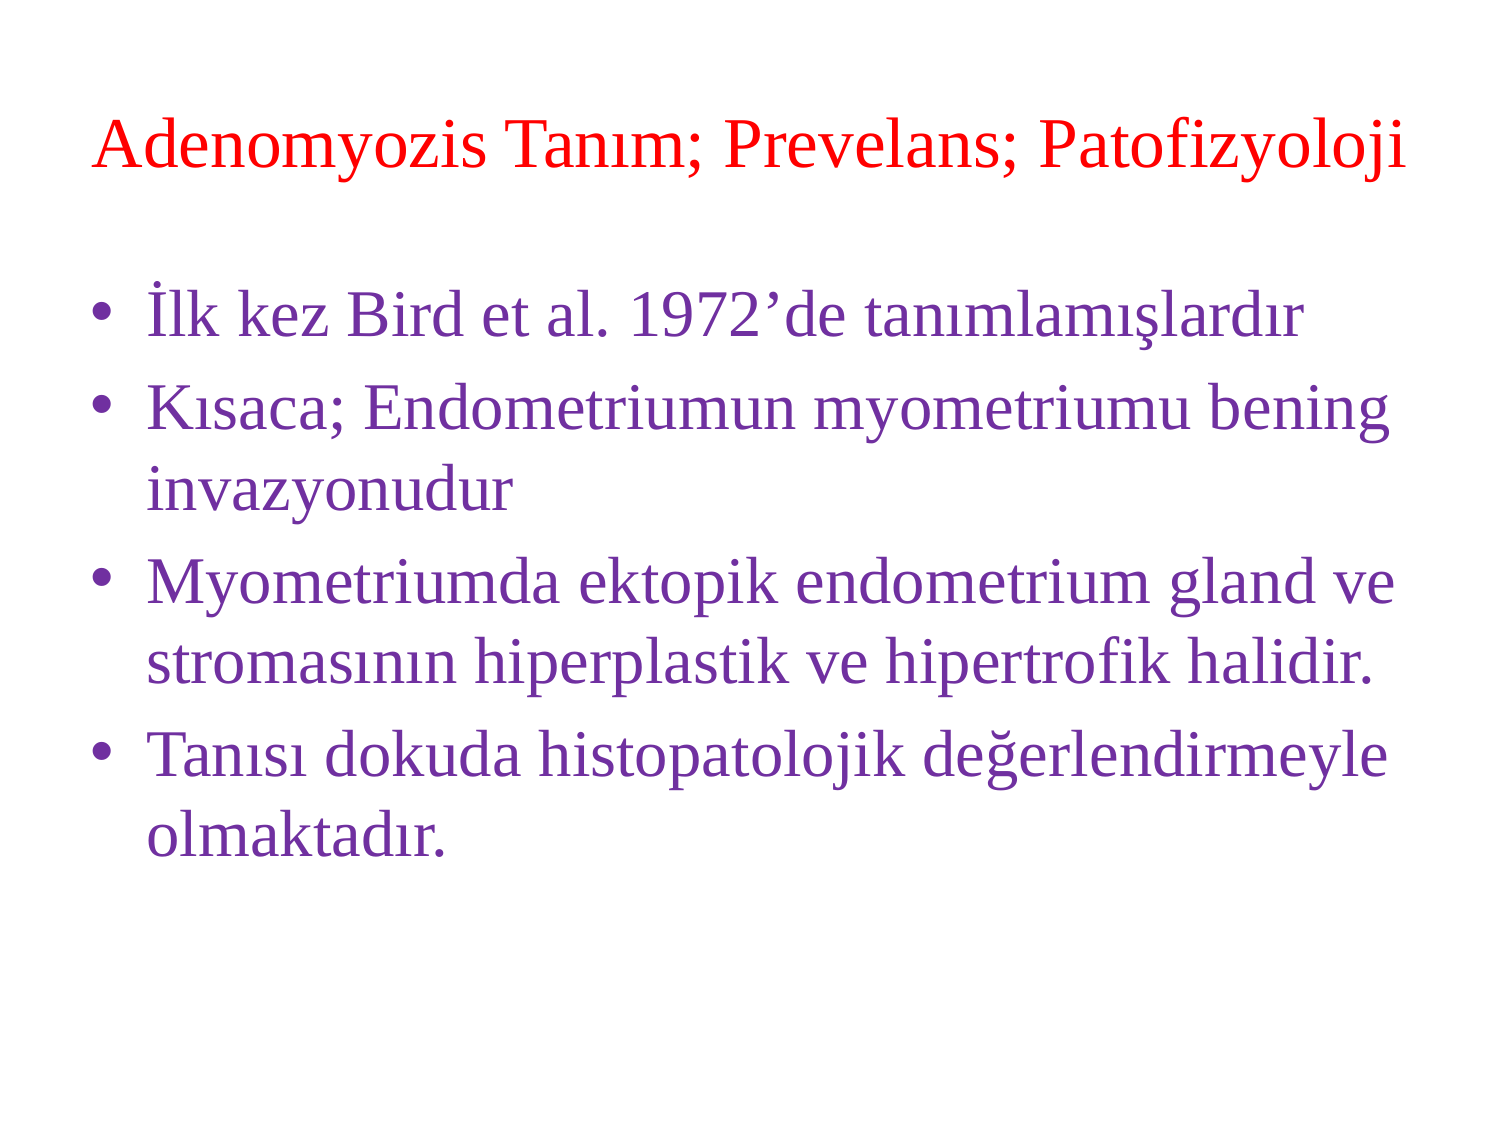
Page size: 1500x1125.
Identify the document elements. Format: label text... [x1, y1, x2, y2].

title Adenomyozis Tanım; Prevelans; Patofizyoloji [75, 45, 1425, 233]
list İlk kez Bird et al. 1972’de tanımlamışlardır Kısaca; Endometriumun myometriumu bening invazyonudur Myometriumda ektopik endometrium gland ve stromasının hiperplastik ve hipertrofik halidir. Tanısı dokuda histopatolojik değerlendirmeyle olmaktadır. [75, 262, 1425, 1005]
